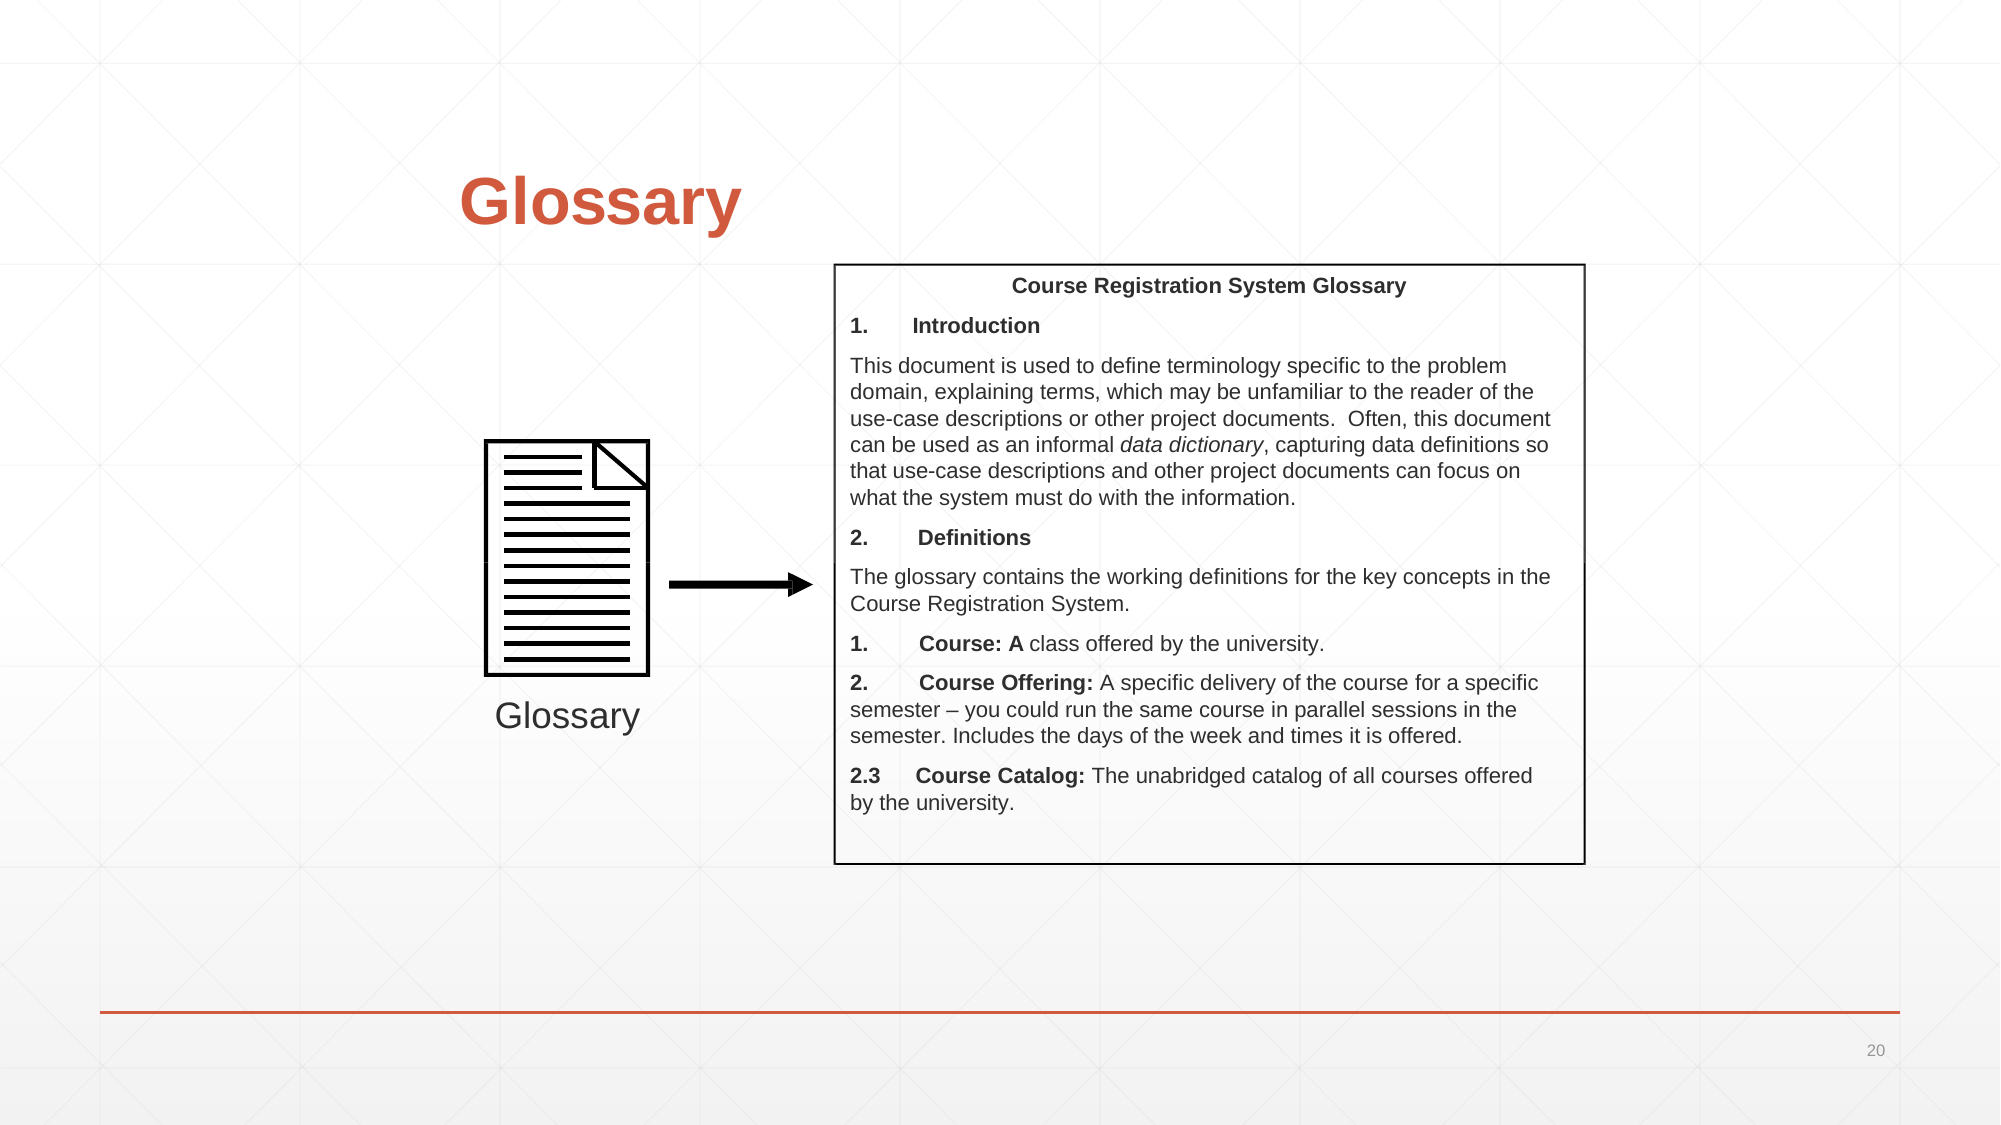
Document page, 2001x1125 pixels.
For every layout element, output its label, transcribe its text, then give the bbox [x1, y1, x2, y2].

text_box [833, 562, 1586, 865]
text_box [1410, 263, 1586, 562]
text_box semester – you could run the same course in parallel sessions in the semester. Includes the days of the week and times it is offered. [848, 695, 1520, 749]
text_box [833, 263, 910, 562]
text_box 1. [848, 311, 871, 338]
text_box [483, 439, 595, 562]
text_box Glossary [492, 692, 643, 737]
slide_number 20 [1749, 1031, 1901, 1069]
text_box 2.3 Course Catalog: The unabridged catalog of all courses offered by the university. [848, 761, 1563, 815]
text_box This document is used to define terminology specific to the problem domain, explaining terms, which may be unfamiliar to the reader of the use-case descriptions or other project documents. Often, this document can be used as an informal data dictionary, capturing data definitions so that use-case descriptions and other project documents can focus on what the system must do with the information. Definitions The glossary contains the working definitions for the key concepts in the Course Registration System. Course: A class offered by the university. Course Offering: A specific delivery of the course for a specific [848, 351, 1556, 696]
text_box Course Registration System Glossary Introduction [910, 258, 1410, 338]
text_box [483, 562, 651, 677]
text_box [596, 439, 651, 562]
text_box [669, 572, 814, 598]
text_box [592, 439, 650, 487]
title Glossary [459, 50, 1850, 239]
